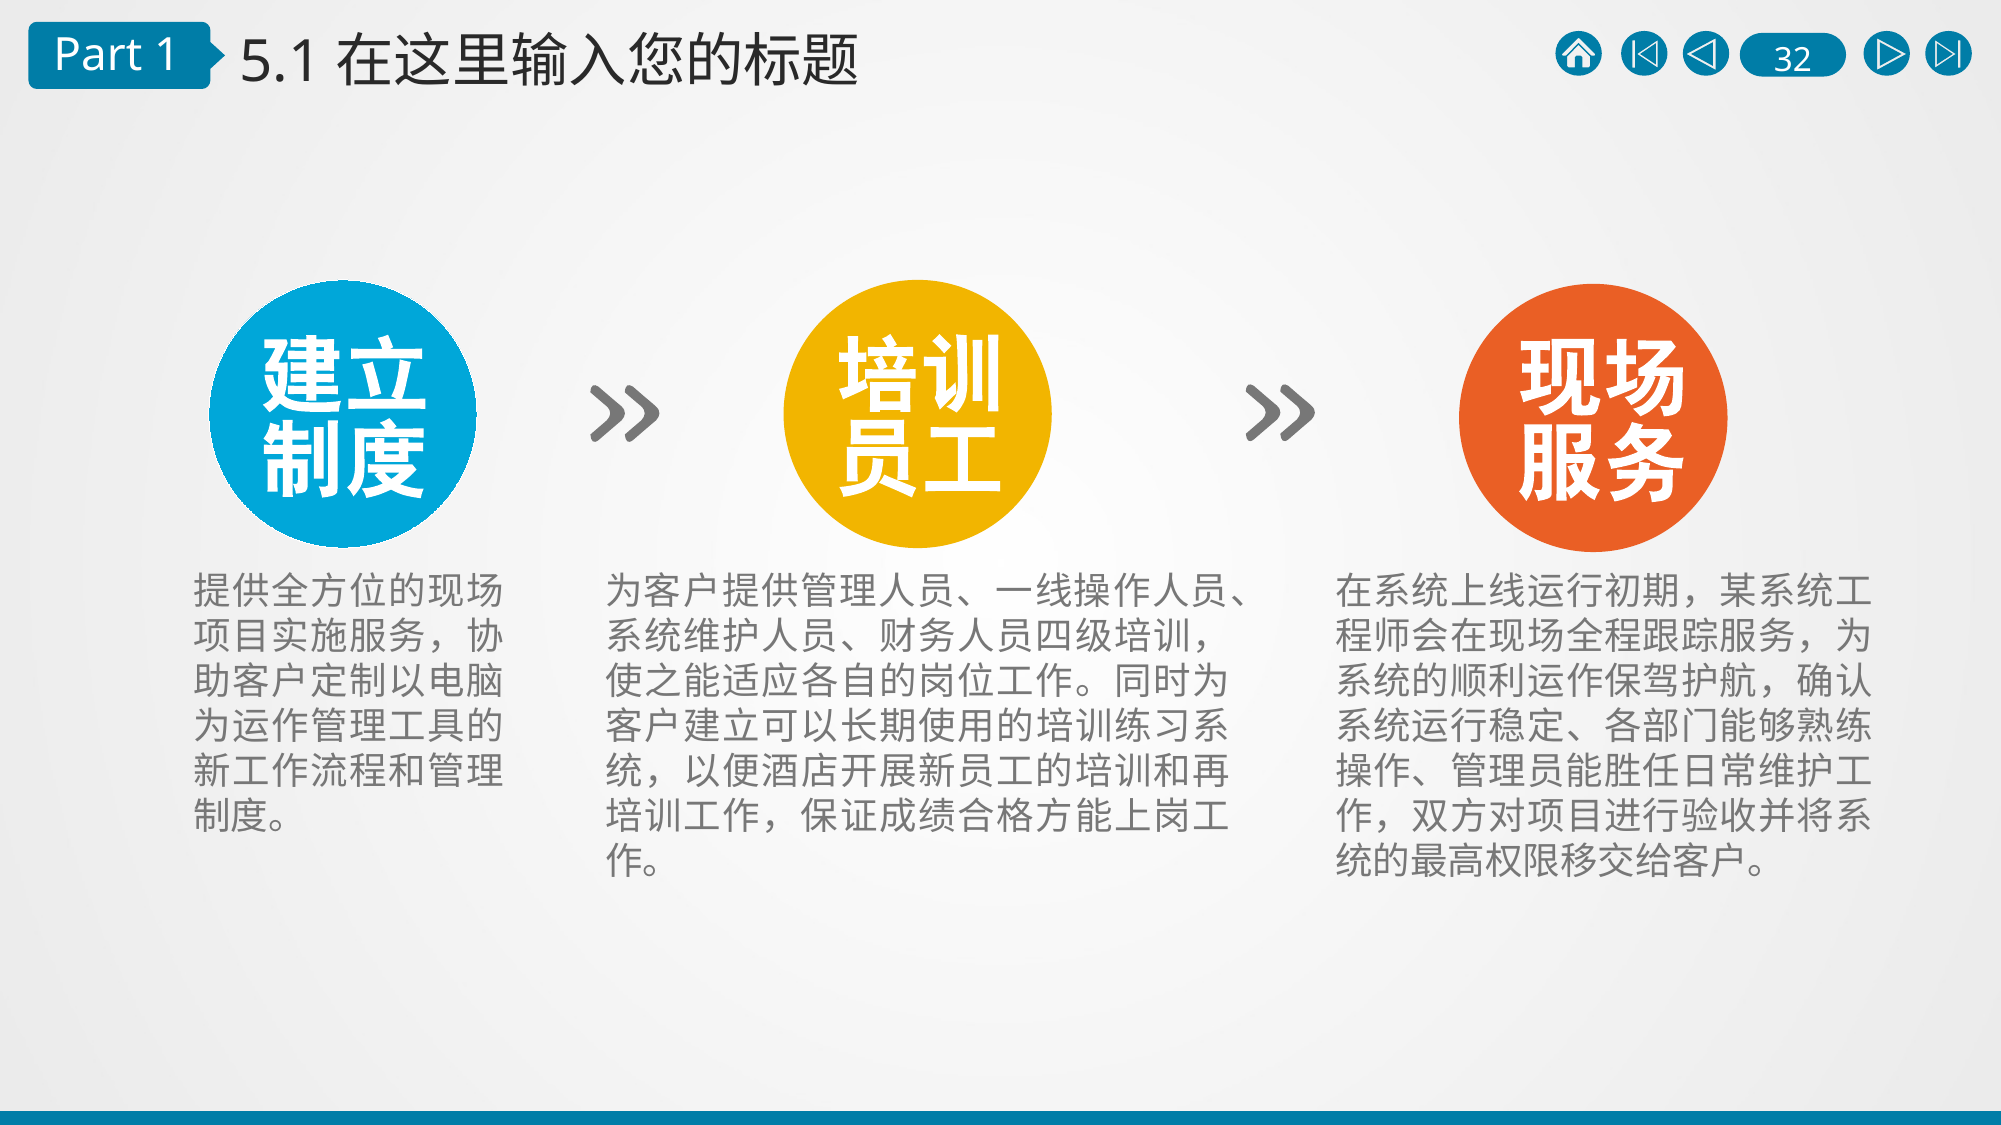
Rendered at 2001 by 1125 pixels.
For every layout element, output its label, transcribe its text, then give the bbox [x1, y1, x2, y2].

text_box Part 1 [38, 17, 196, 87]
text_box [590, 385, 625, 442]
text_box [624, 385, 660, 442]
text_box [1245, 384, 1281, 442]
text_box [1459, 283, 1728, 553]
text_box 为客户提供管理人员、一线操作人员、系统维护人员、财务人员四级培训，使之能适应各自的岗位工作。同时为客户建立可以长期使用的培训练习系统，以便酒店开展新员工的培训和再培训工作，保证成绩合格方能上岗工作。 [590, 559, 1245, 890]
text_box 提供全方位的现场项目实施服务，协助客户定制以电脑为运作管理工具的新工作流程和管理制度。 [178, 559, 520, 845]
picture [0, 0, 2001, 1110]
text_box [783, 279, 1052, 549]
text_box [208, 279, 478, 549]
text_box [1280, 384, 1315, 442]
text_box 5.1在这里输入您的标题 [225, 15, 875, 101]
text_box [28, 21, 225, 89]
text_box 在系统上线运行初期，某系统工程师会在现场全程跟踪服务，为系统的顺利运作保驾护航，确认系统运行稳定、各部门能够熟练操作、管理员能胜任日常维护工作，双方对项目进行验收并将系统的最高权限移交给客户。 [1320, 559, 1888, 890]
